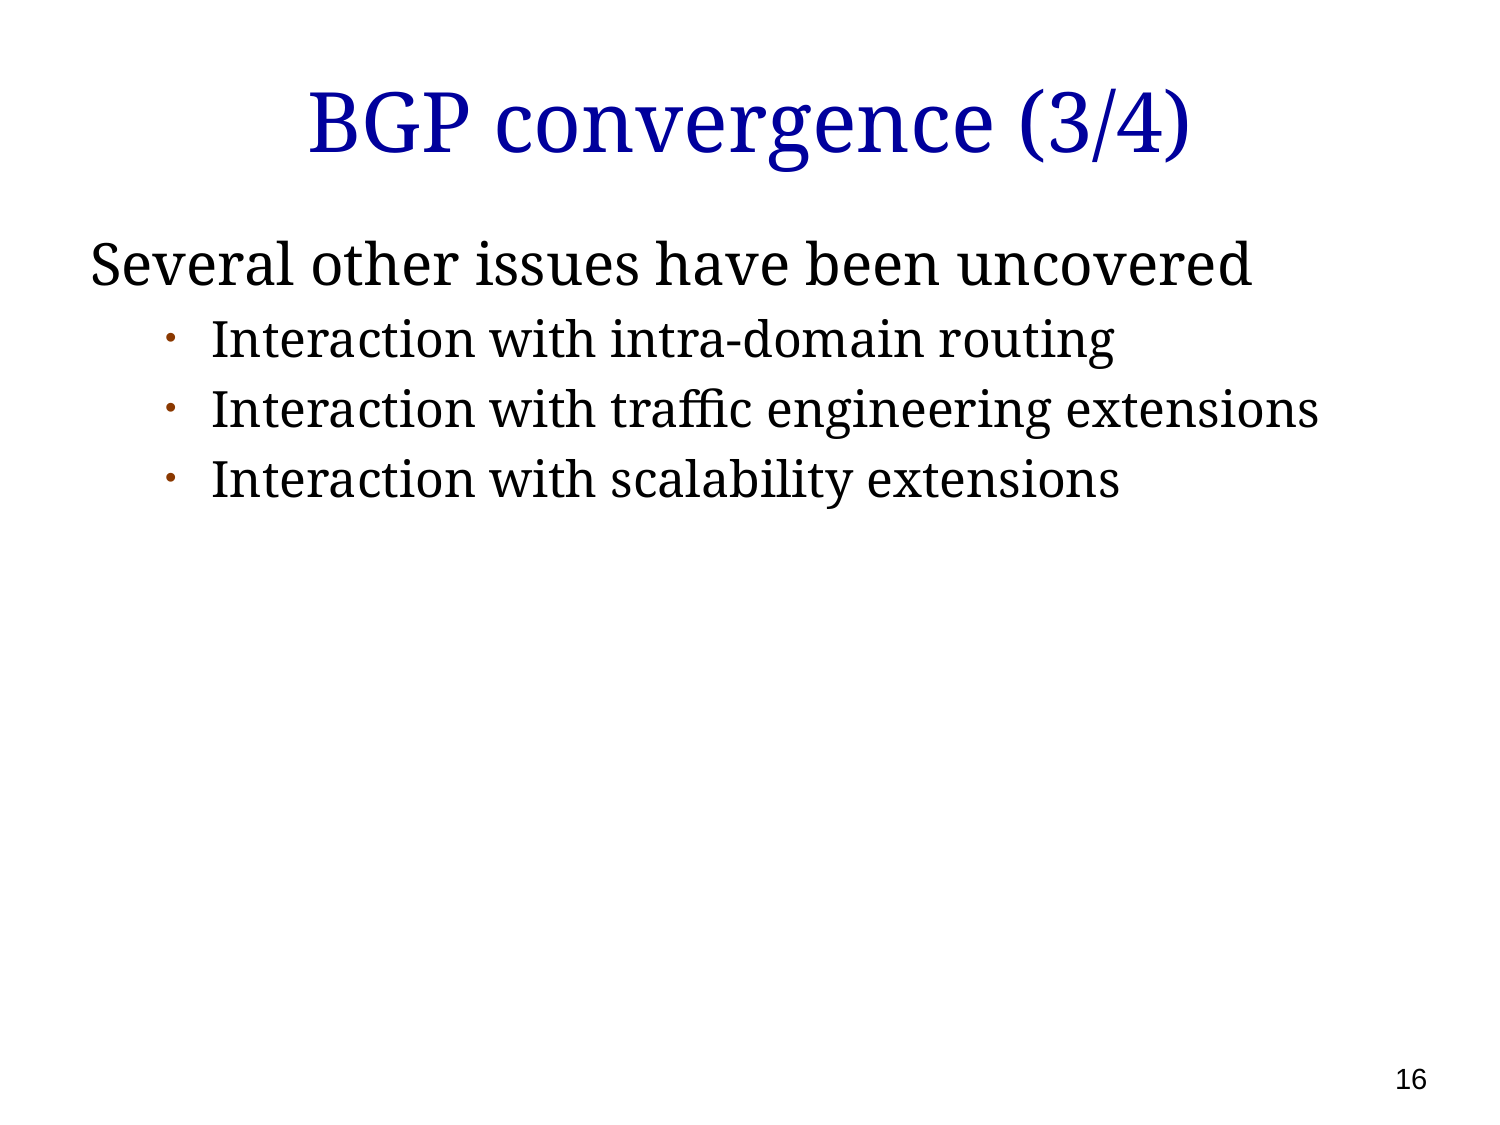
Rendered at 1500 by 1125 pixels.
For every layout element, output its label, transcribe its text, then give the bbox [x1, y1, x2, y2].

title BGP convergence (3/4) [74, 47, 1426, 191]
slide_number 16 [1092, 1024, 1443, 1103]
list Several other issues have been uncovered Interaction with intra-domain routing Interaction with traffic engineering extensions Interaction with scalability extensions [74, 219, 1426, 963]
